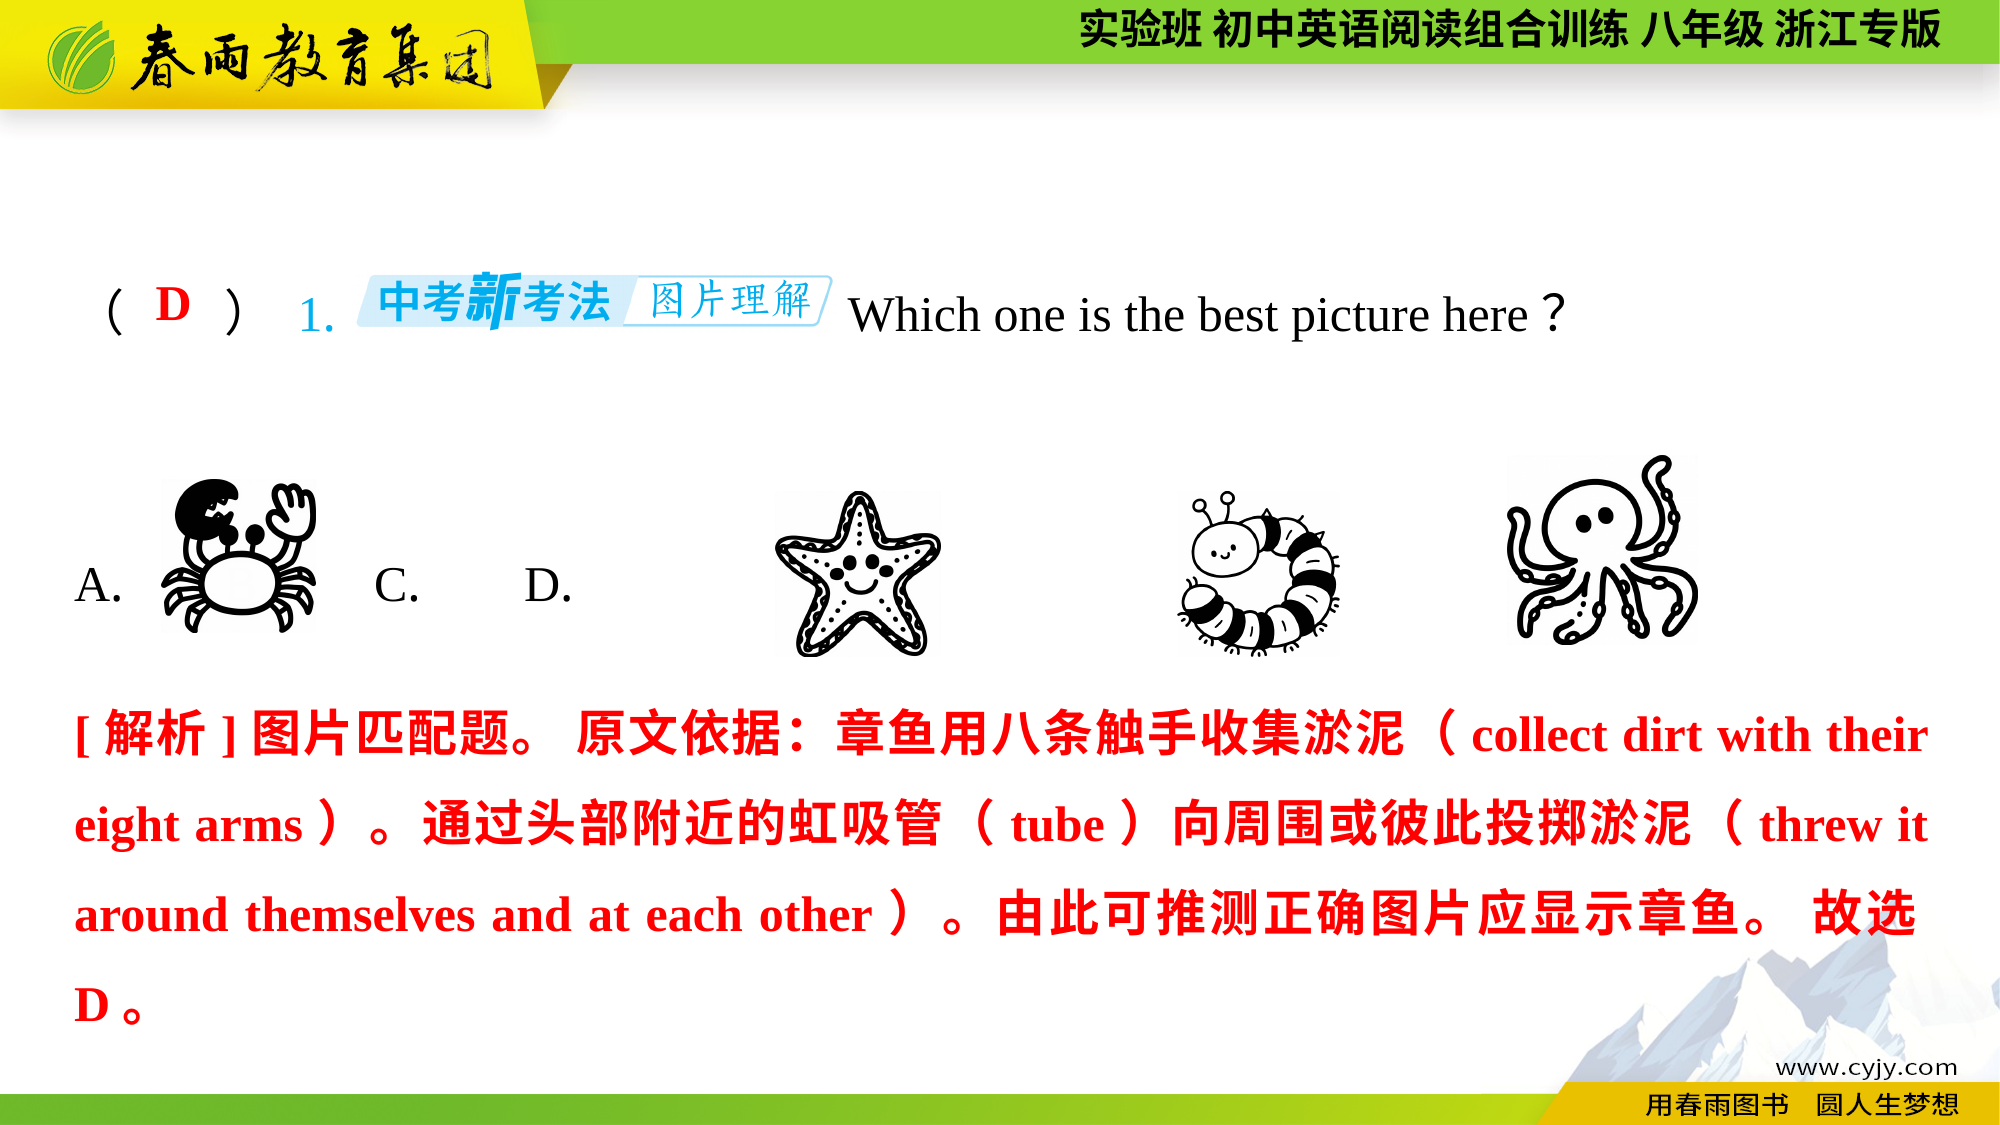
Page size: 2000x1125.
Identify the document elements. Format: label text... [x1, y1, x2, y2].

text_box [解析]图片匹配题。 原文依据：章鱼用八条触手收集淤泥（collect dirt with their eight arms）。通过头部附近的虹吸管（tube）向周围或彼此投掷淤泥（threw it around themselves and at each other）。由此可推测正确图片应显示章鱼。 故选D。 [59, 664, 1944, 1040]
list （ ） 1. Which one is the best picture here？ A. B. C. D. [59, 243, 1944, 623]
picture [0, 0, 2000, 1125]
text_box D [140, 262, 207, 338]
